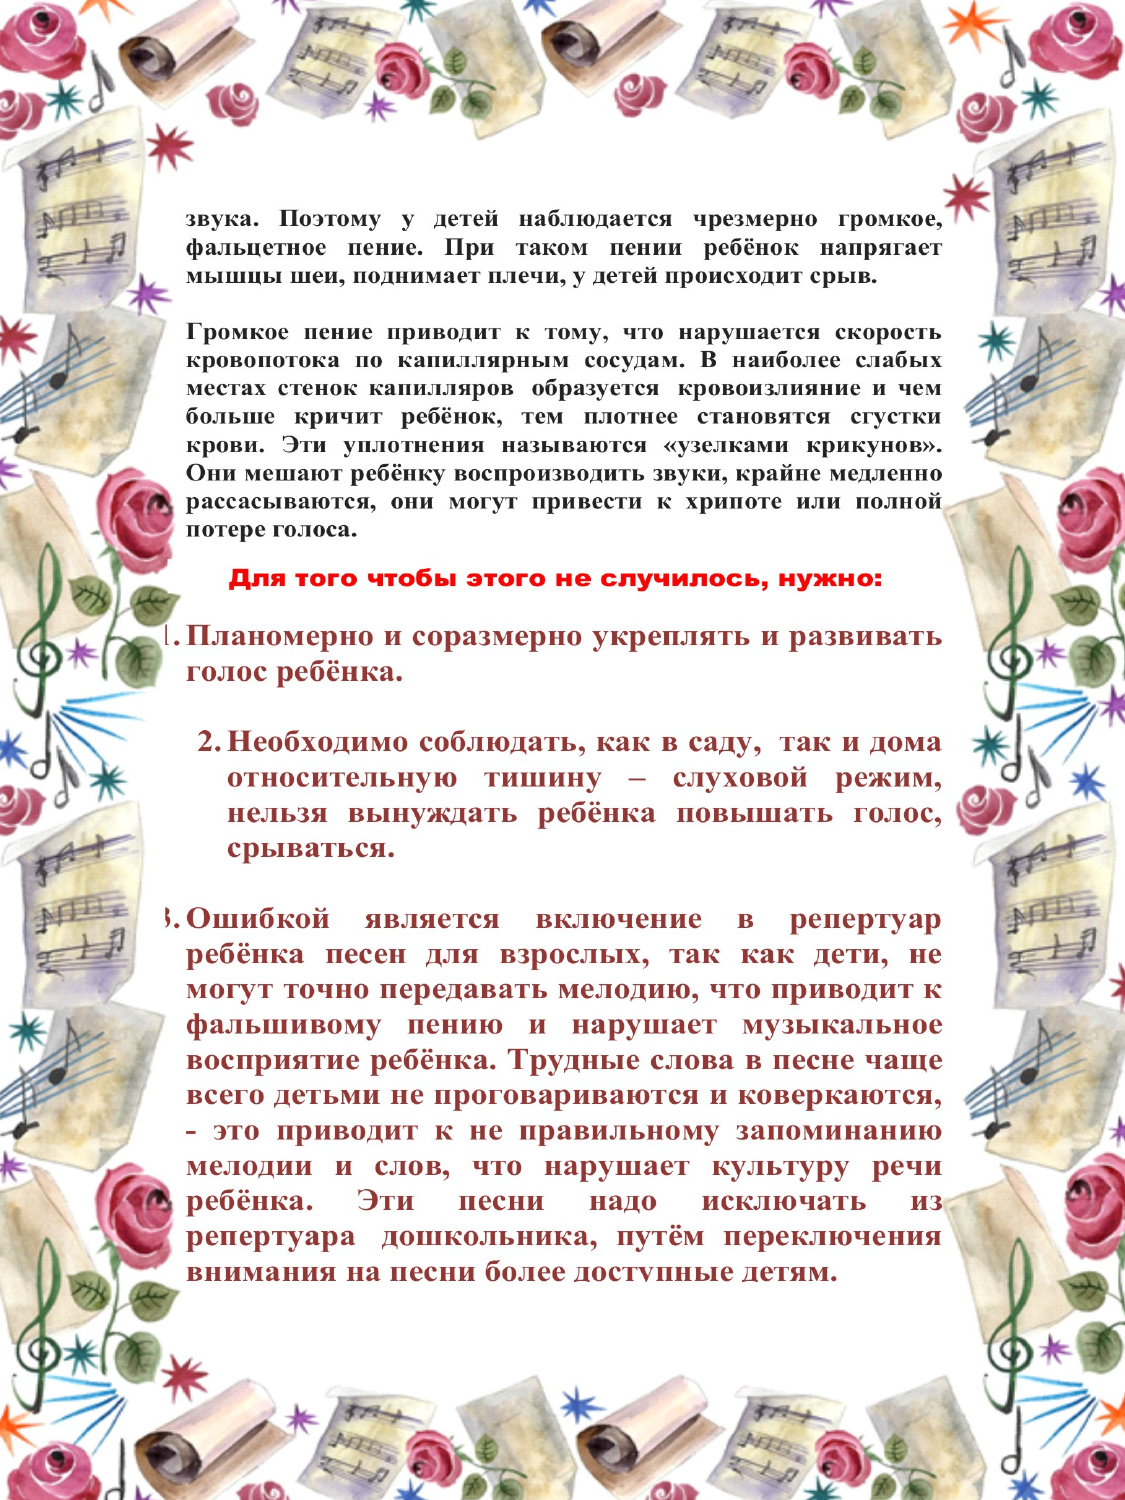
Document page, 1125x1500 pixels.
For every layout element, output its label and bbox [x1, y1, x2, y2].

text_box [0, 0, 1125, 1500]
